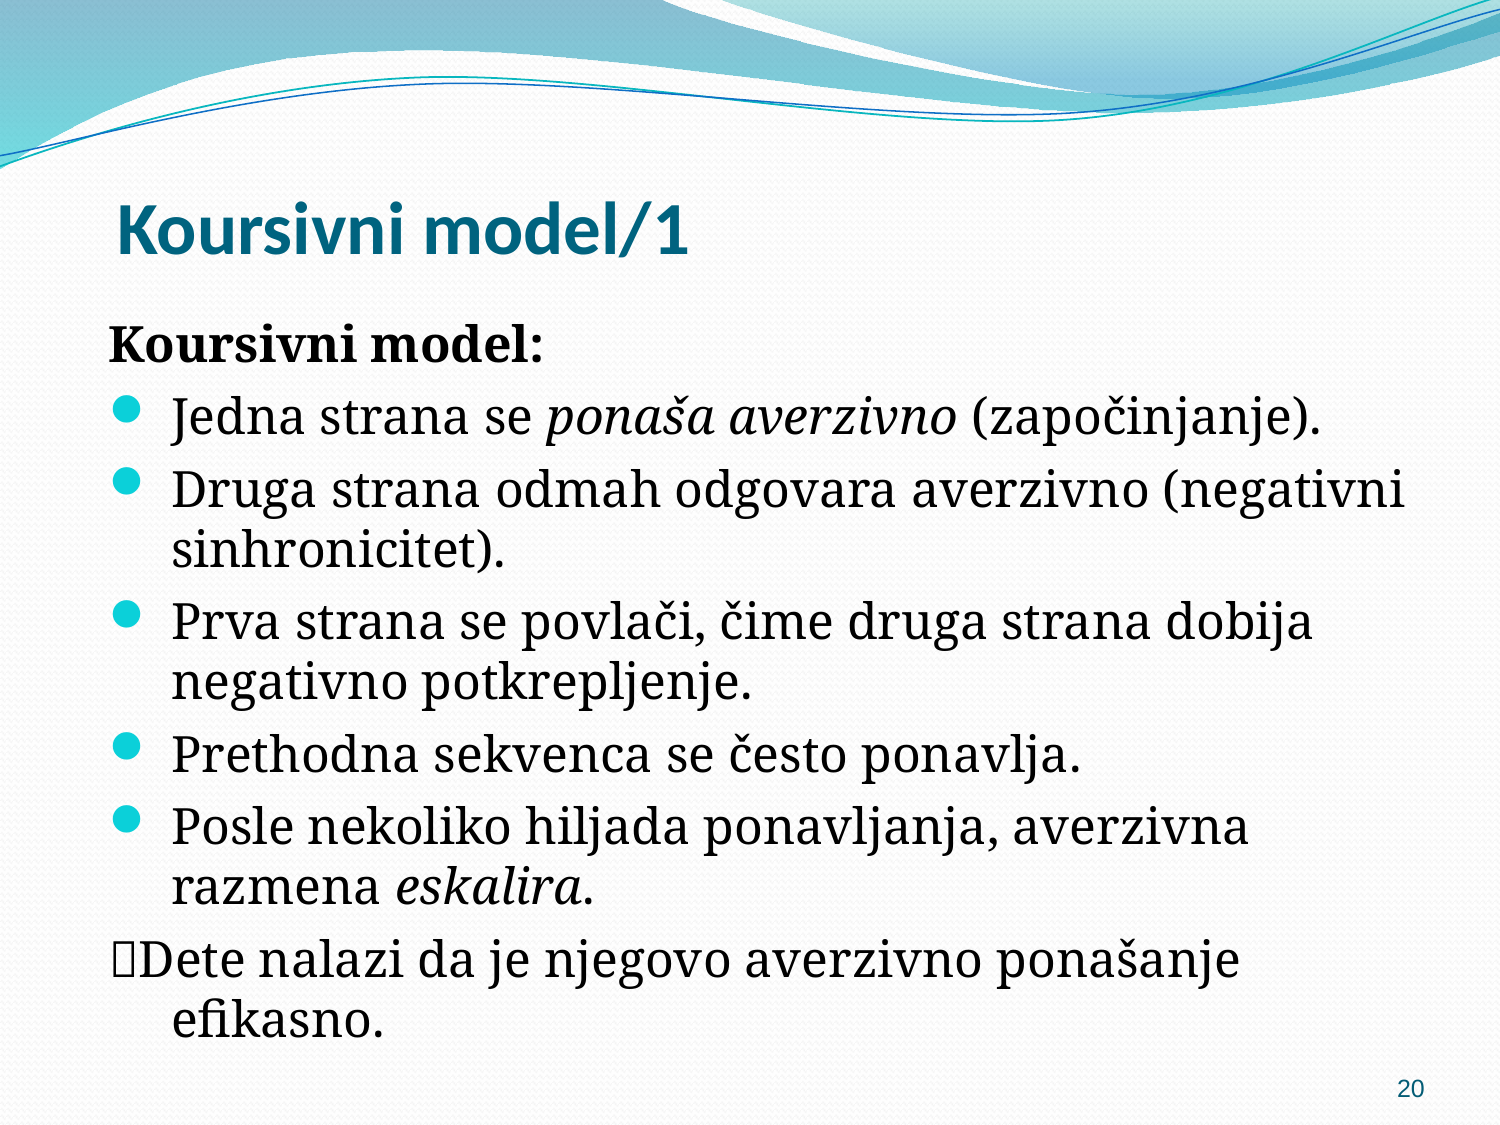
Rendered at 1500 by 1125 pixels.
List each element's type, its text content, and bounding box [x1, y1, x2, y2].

title Koursivni model/1 [116, 44, 1466, 270]
list Koursivni model: Jedna strana se ponaša averzivno (započinjanje). Druga strana odmah odgovara averzivno (negativni sinhronicitet). Prva strana se povlači, čime druga strana dobija negativno potkrepljenje. Prethodna sekvenca se često ponavlja. Posle nekoliko hiljada ponavljanja, averzivna razmena eskalira. Dete nalazi da je njegovo averzivno ponašanje efikasno. [93, 304, 1428, 1010]
slide_number 20 [1299, 1042, 1425, 1103]
